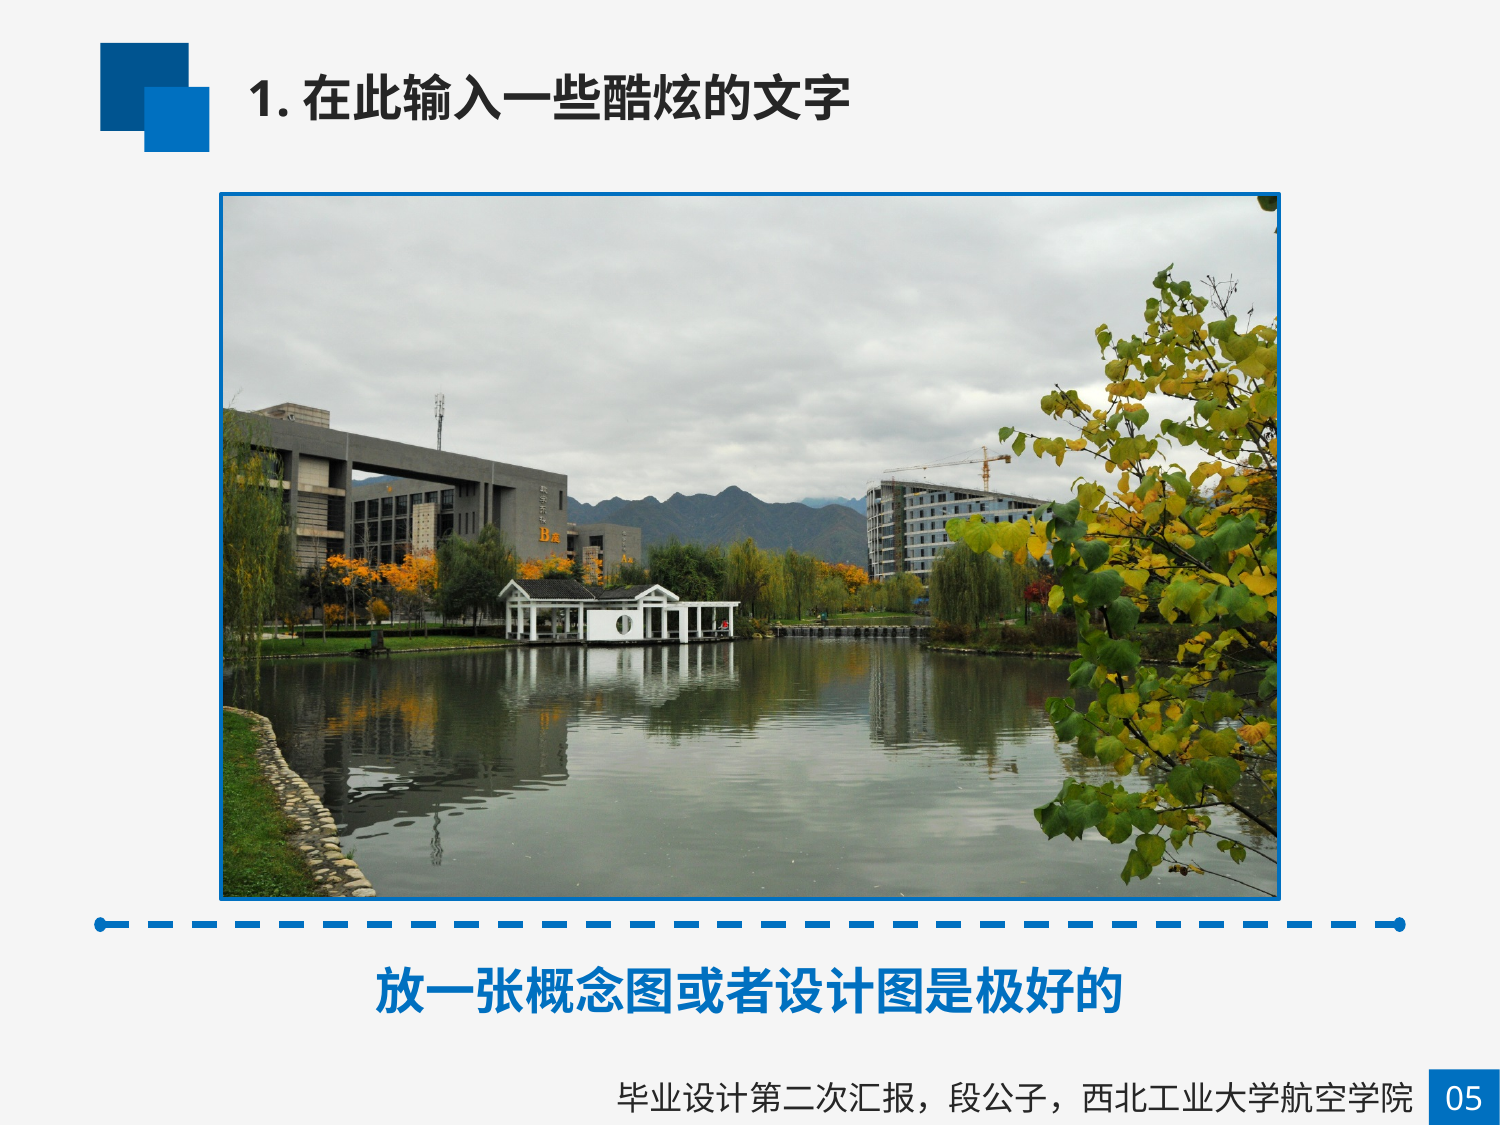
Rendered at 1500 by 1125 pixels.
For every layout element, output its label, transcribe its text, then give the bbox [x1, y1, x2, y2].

picture [222, 196, 1278, 897]
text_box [100, 42, 210, 152]
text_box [200, 1069, 1500, 1125]
text_box 放一张概念图或者设计图是极好的 [100, 952, 1400, 1027]
text_box 1.在此输入一些酷炫的文字 [232, 59, 1400, 135]
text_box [94, 917, 1406, 932]
